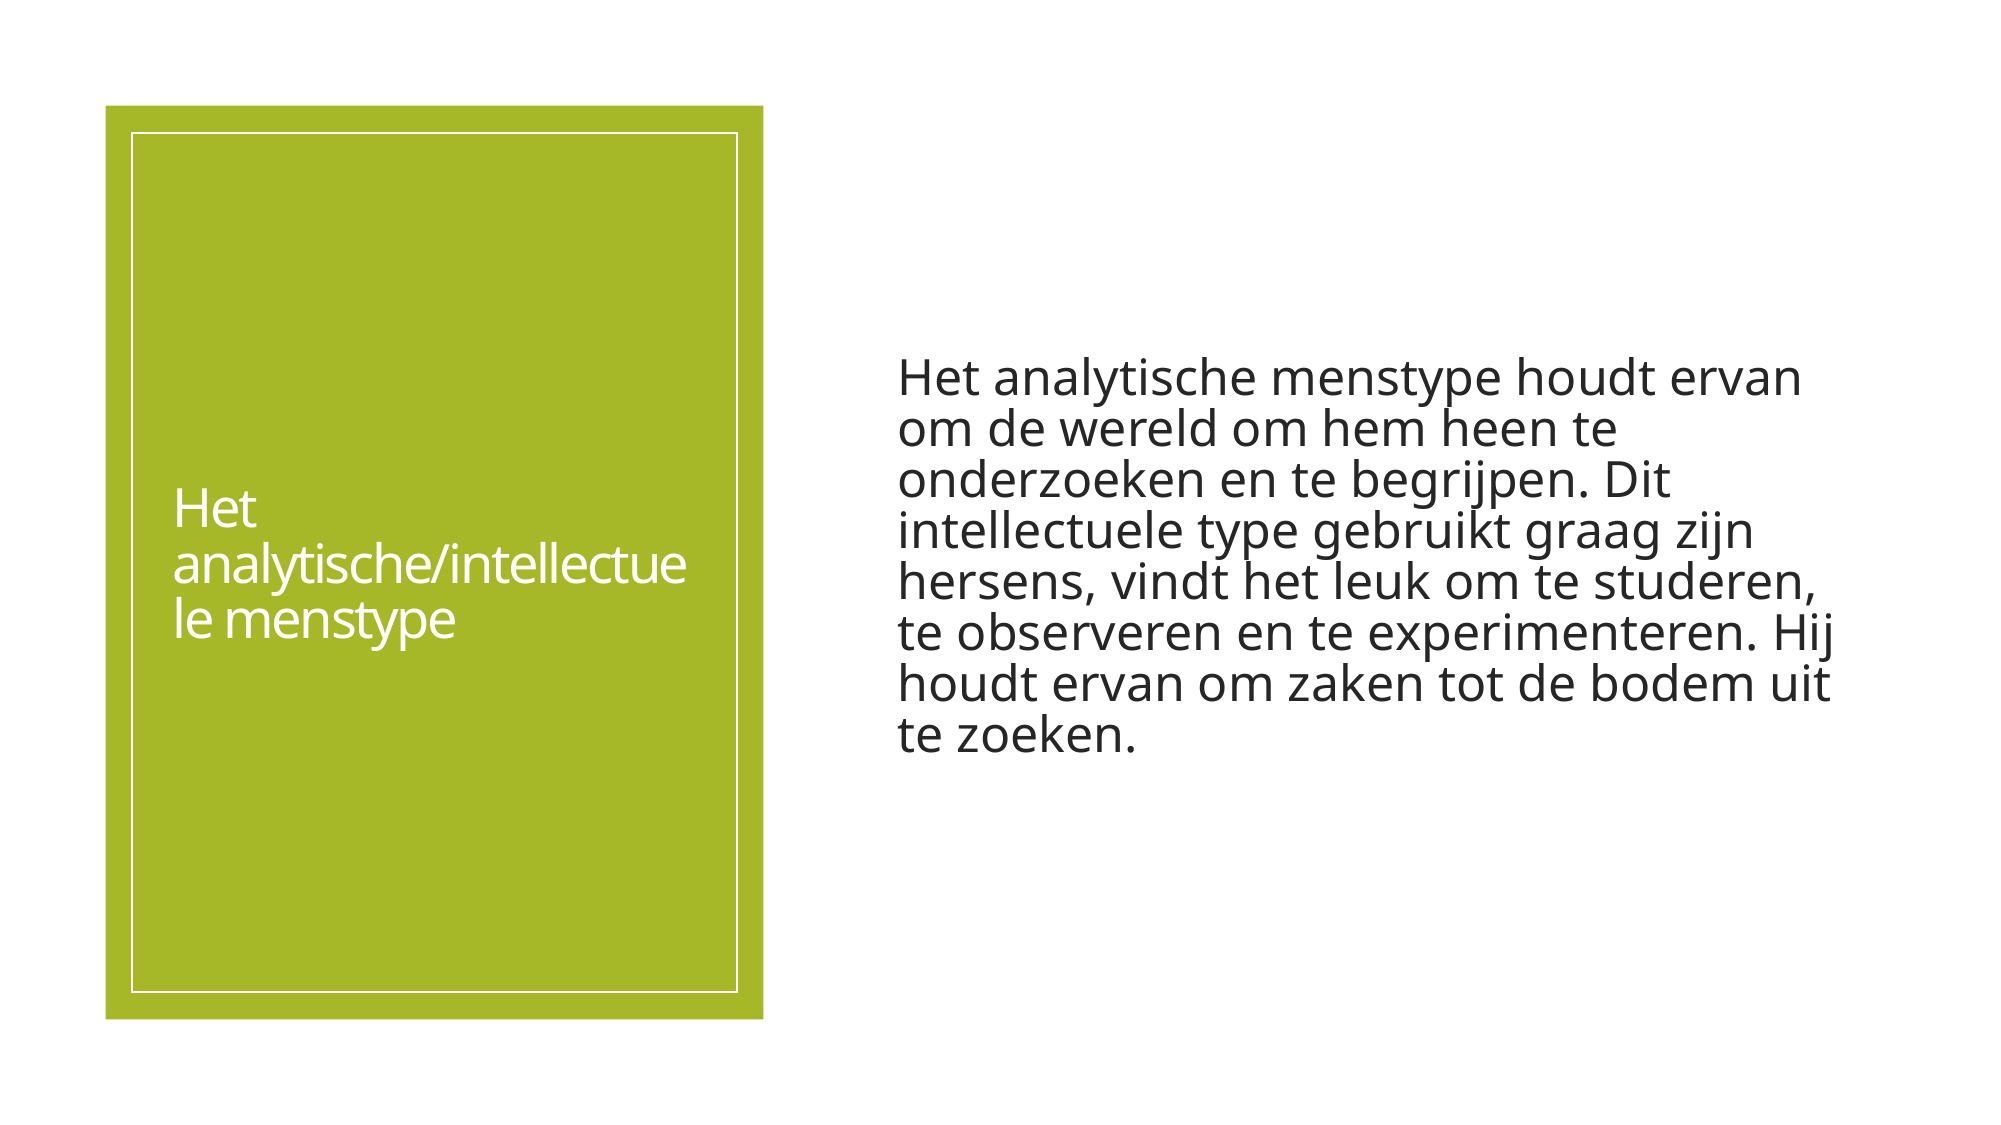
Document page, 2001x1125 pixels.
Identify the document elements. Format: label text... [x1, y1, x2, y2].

text_box [104, 104, 764, 1020]
text_box [131, 132, 738, 993]
list Het analytische menstype houdt ervan om de wereld om hem heen te onderzoeken en te begrijpen. Dit intellectuele type gebruikt graag zijn hersens, vindt het leuk om te studeren, te observeren en te experimenteren. Hij houdt ervan om zaken tot de bodem uit te zoeken. [867, 169, 1876, 948]
title Het analytische/intellectuele menstype [157, 169, 711, 964]
